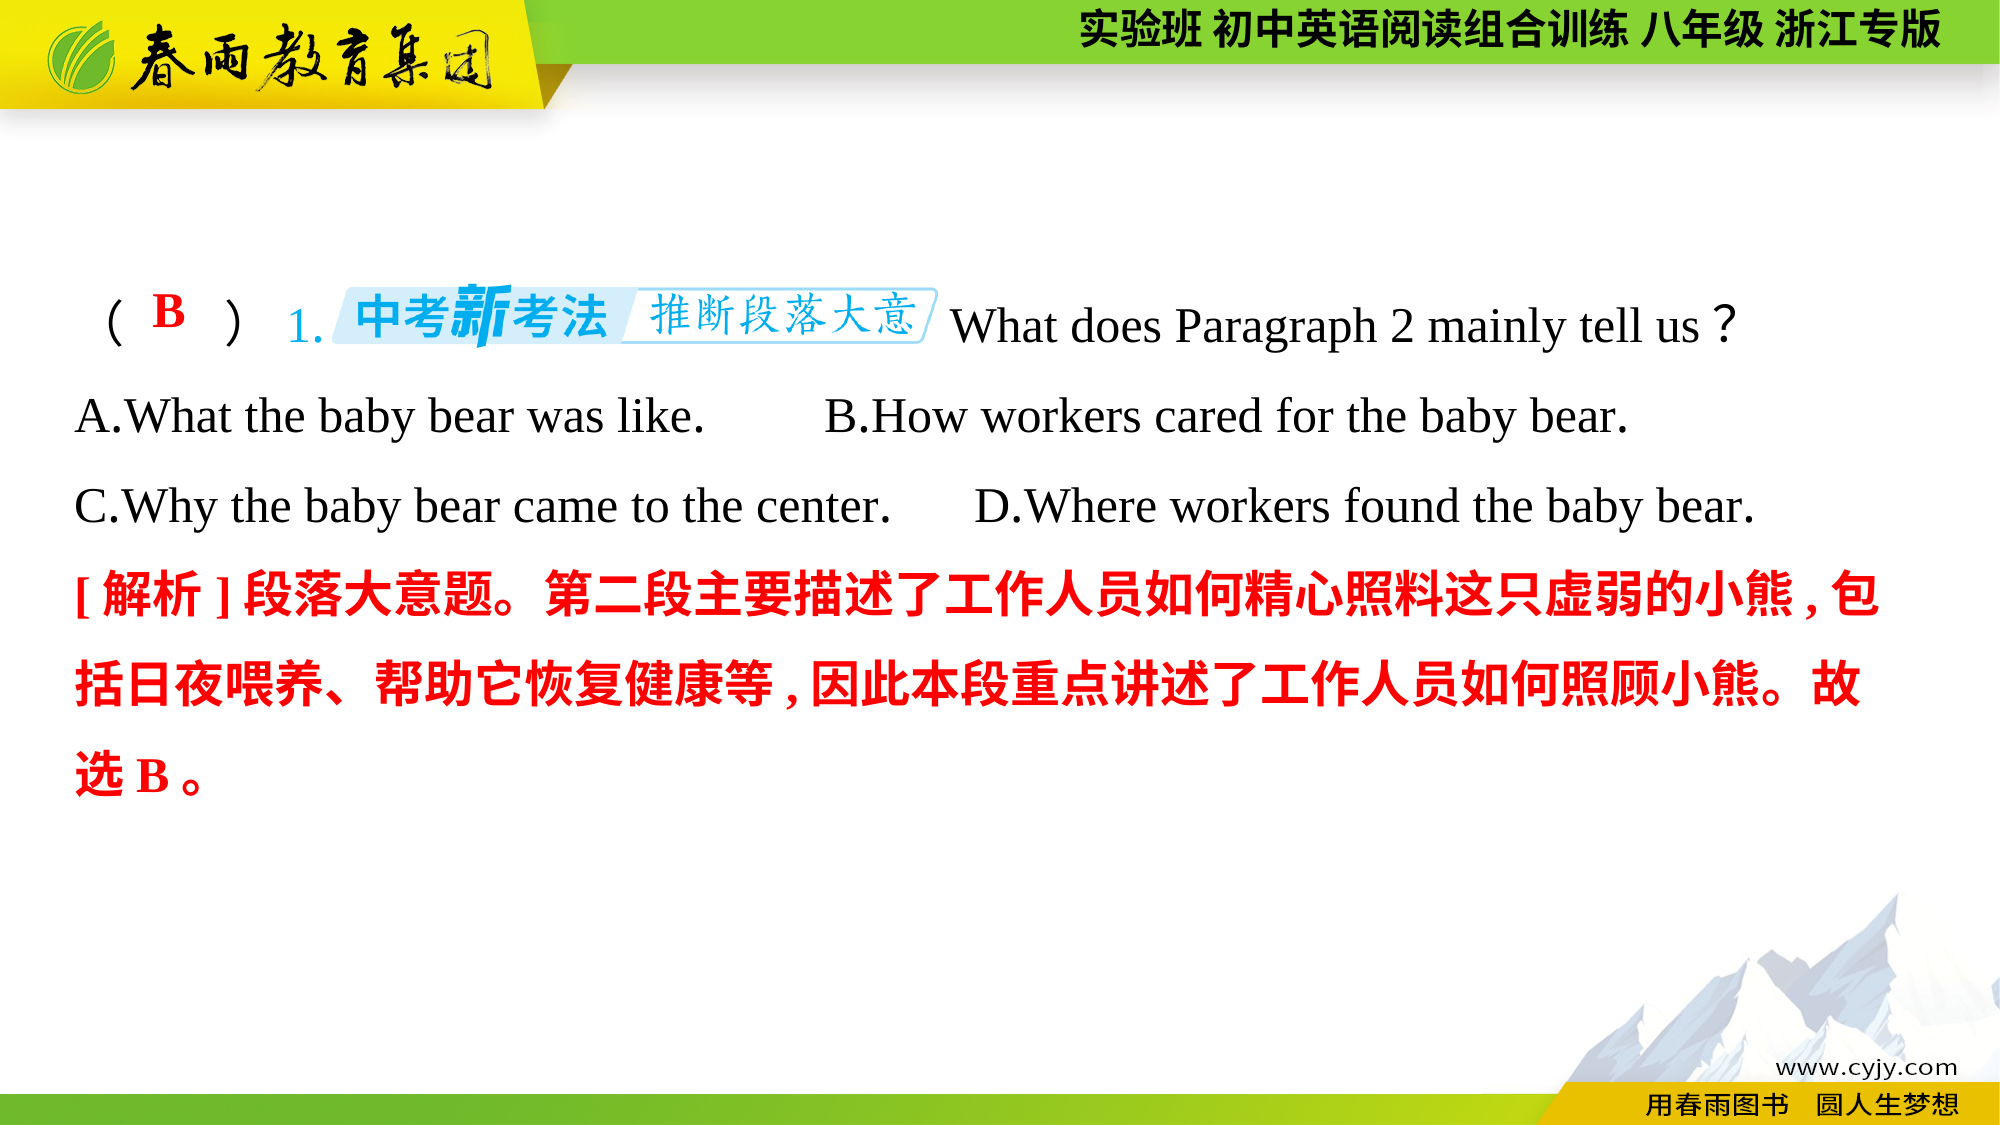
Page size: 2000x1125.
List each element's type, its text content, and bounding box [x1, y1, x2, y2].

picture [0, 0, 2000, 1125]
list （ ）1. What does Paragraph 2 mainly tell us？ A.What the baby bear was like. B.How workers cared for the baby bear. C.Why the baby bear came to the center. D.Where workers found the baby bear. [59, 255, 1944, 525]
text_box [解析]段落大意题。第二段主要描述了工作人员如何精心照料这只虚弱的小熊,包括日夜喂养、帮助它恢复健康等,因此本段重点讲述了工作人员如何照顾小熊。故 选B。 [59, 525, 1944, 811]
text_box B [137, 270, 202, 345]
